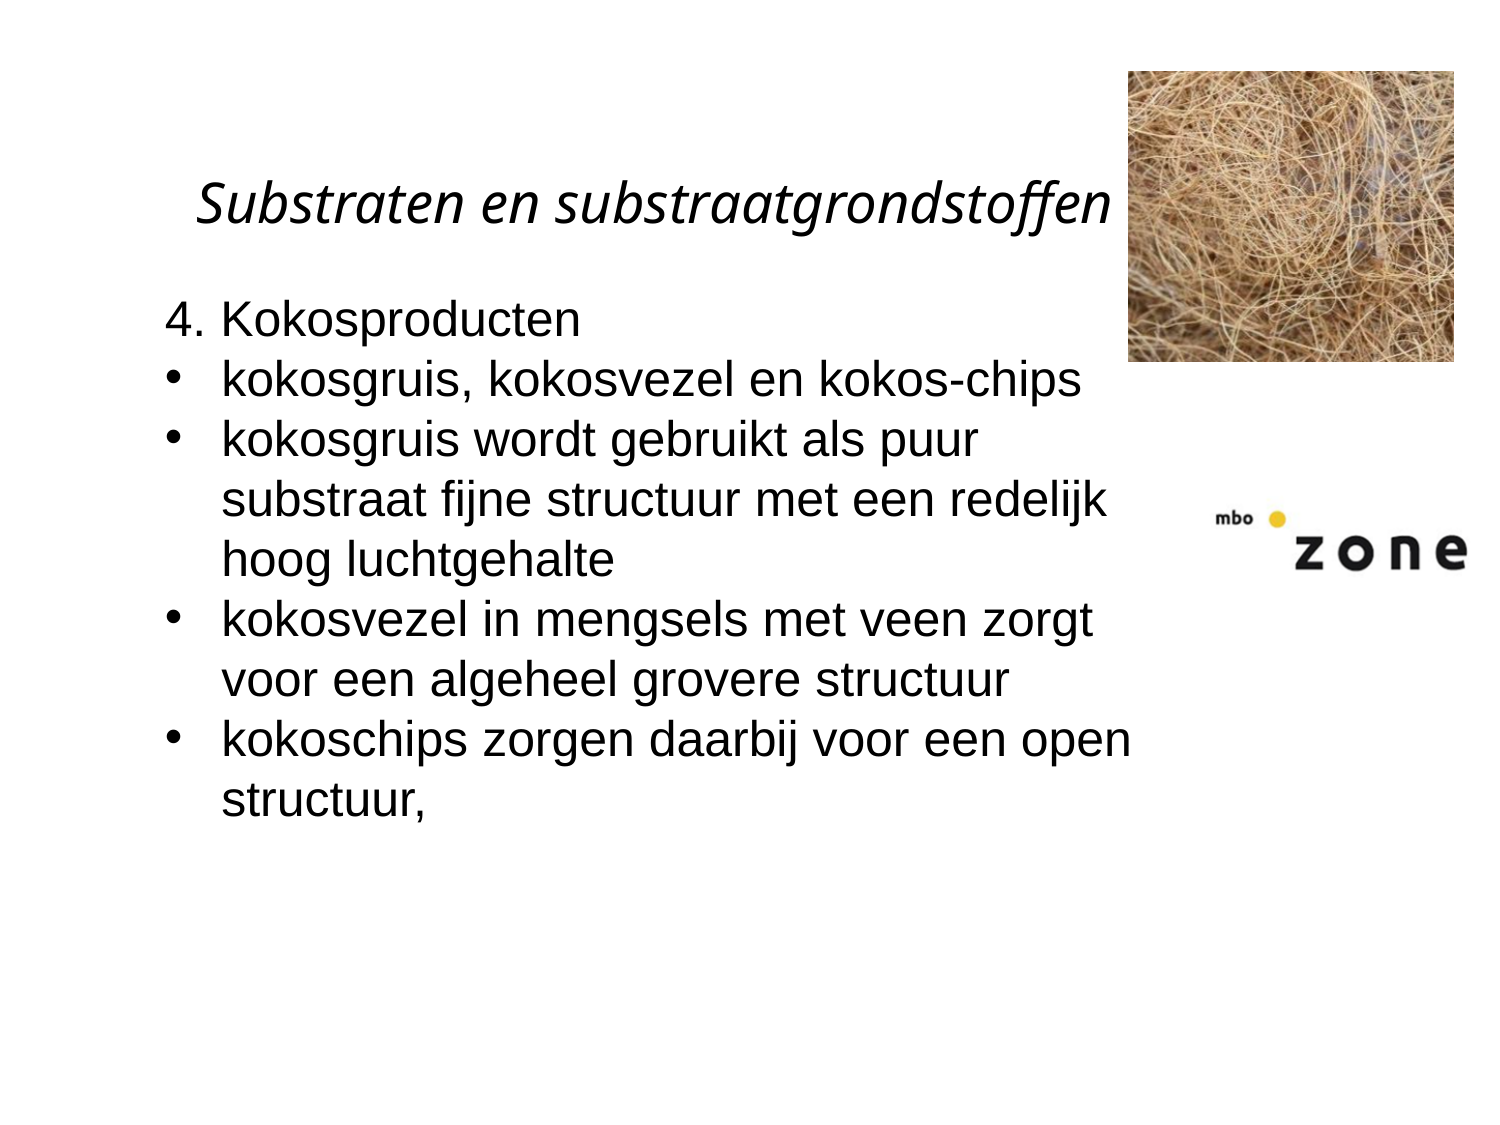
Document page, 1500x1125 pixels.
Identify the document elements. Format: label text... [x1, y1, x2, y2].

picture [1127, 71, 1454, 362]
picture [1198, 467, 1489, 601]
title Substraten en substraatgrondstoffen [112, 101, 1127, 244]
text_box 4. Kokosproducten kokosgruis, kokosvezel en kokos-chips kokosgruis wordt gebruikt als puur substraat fijne structuur met een redelijk hoog luchtgehalte kokosvezel in mengsels met veen zorgt voor een algeheel grovere structuur kokoschips zorgen daarbij voor een open structuur, [150, 278, 1176, 834]
subtitle [147, 255, 1235, 882]
